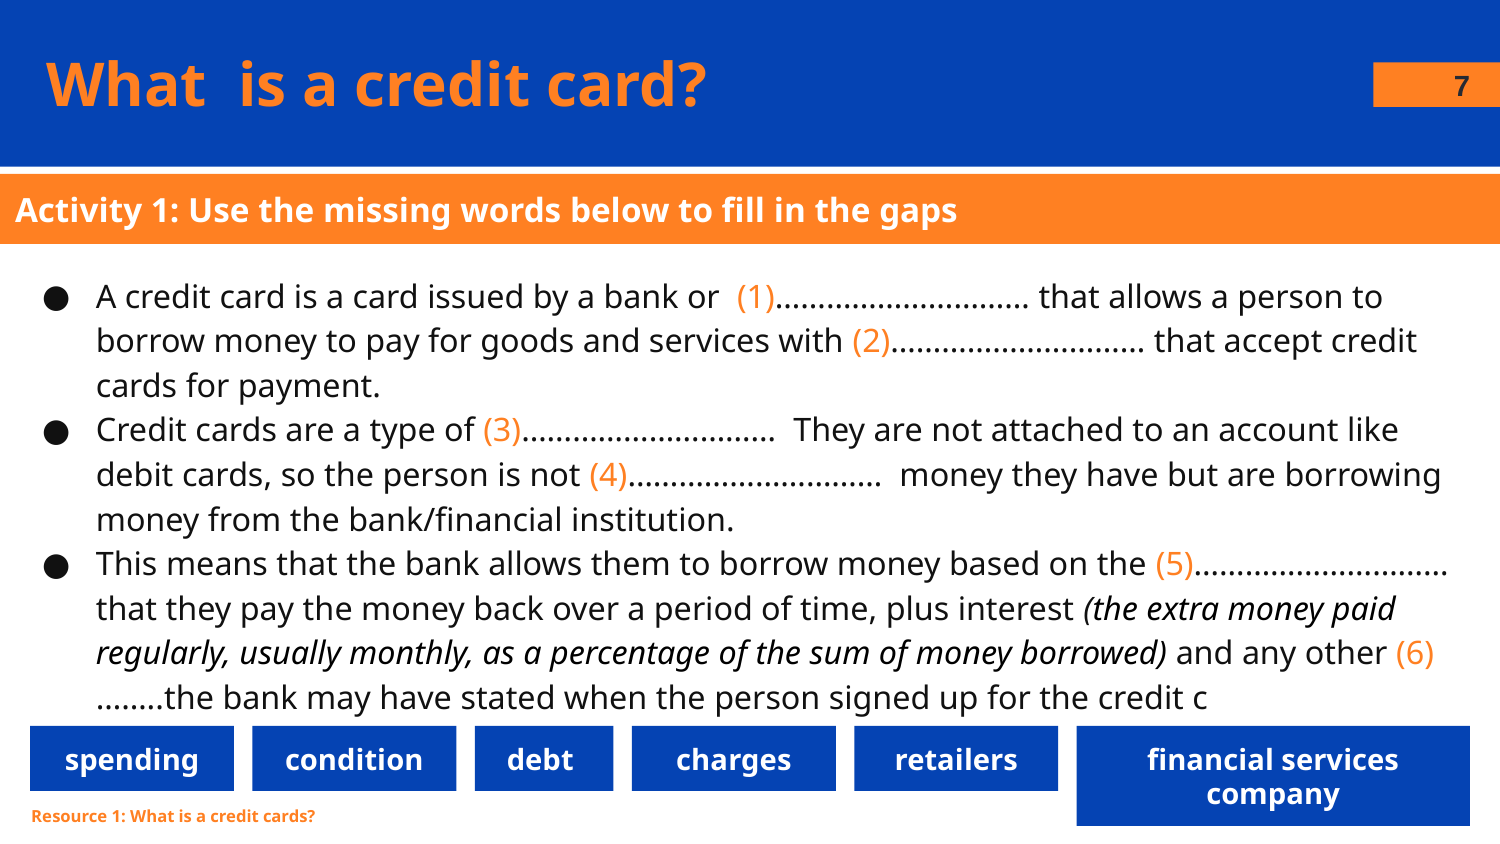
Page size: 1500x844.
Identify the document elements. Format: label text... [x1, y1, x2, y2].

slide_number ‹#› [1423, 66, 1500, 104]
text_box [1206, 676, 1492, 815]
title What is a credit card? [31, 39, 1300, 125]
text_box Activity 1: Use the missing words below to fill in the gaps [0, 173, 1500, 244]
text_box A credit card is a card issued by a bank or (1)………………………… that allows a person to borrow money to pay for goods and services with (2)………………………… that accept credit cards for payment. Credit cards are a type of (3)………………………… They are not attached to an account like debit cards, so the person is not (4)………………………… money they have but are borrowing money from the bank/financial institution. This means that the bank allows them to borrow money based on the (5)………………………… that they pay the money back over a period of time, plus interest (the extra money paid regularly, usually monthly, as a percentage of the sum of money borrowed) and any other (6) ……..the bank may have stated when the person signed up for the credit card. [5, 255, 1500, 731]
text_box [29, 725, 1471, 792]
text_box Resource 1: What is a credit cards? [16, 796, 700, 837]
